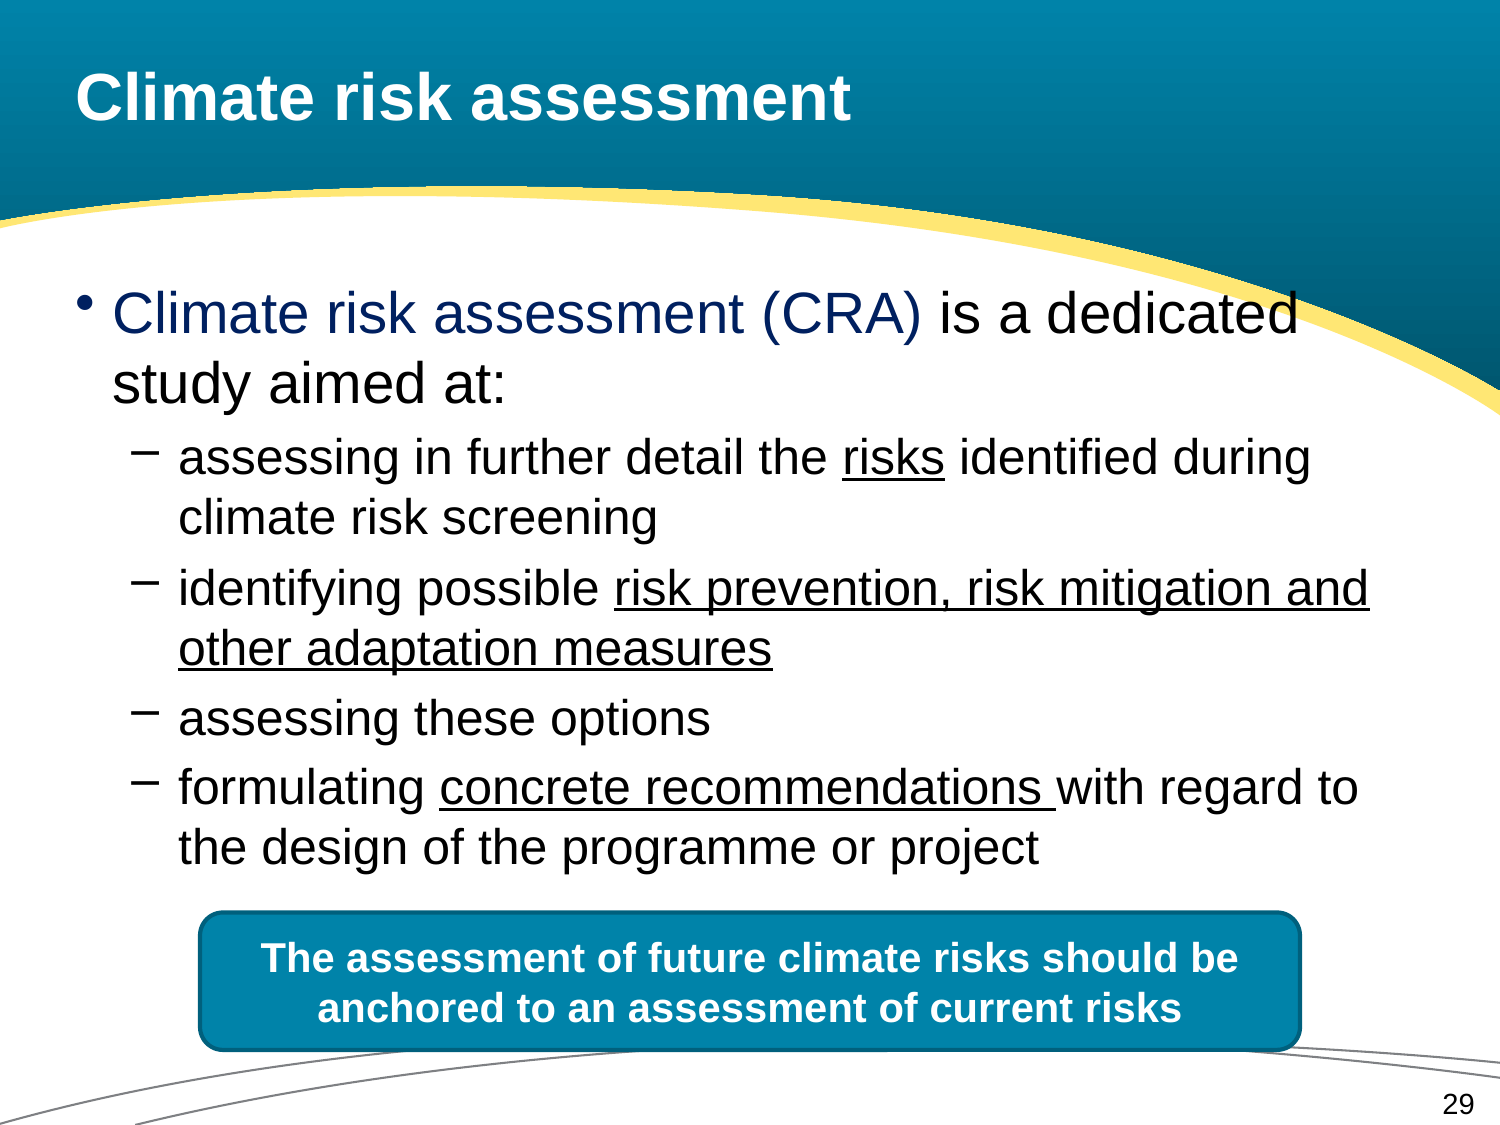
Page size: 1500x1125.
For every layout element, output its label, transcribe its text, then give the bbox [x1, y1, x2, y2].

text_box The assessment of future climate risks should be anchored to an assessment of current risks [197, 910, 1303, 1053]
title Climate risk assessment [74, 0, 1476, 188]
slide_number 29 [1124, 1084, 1476, 1113]
list Climate risk assessment (CRA) is a dedicated study aimed at: assessing in further detail the risks identified during climate risk screening identifying possible risk prevention, risk mitigation and other adaptation measures assessing these options formulating concrete recommendations with regard to the design of the programme or project [74, 274, 1438, 1063]
